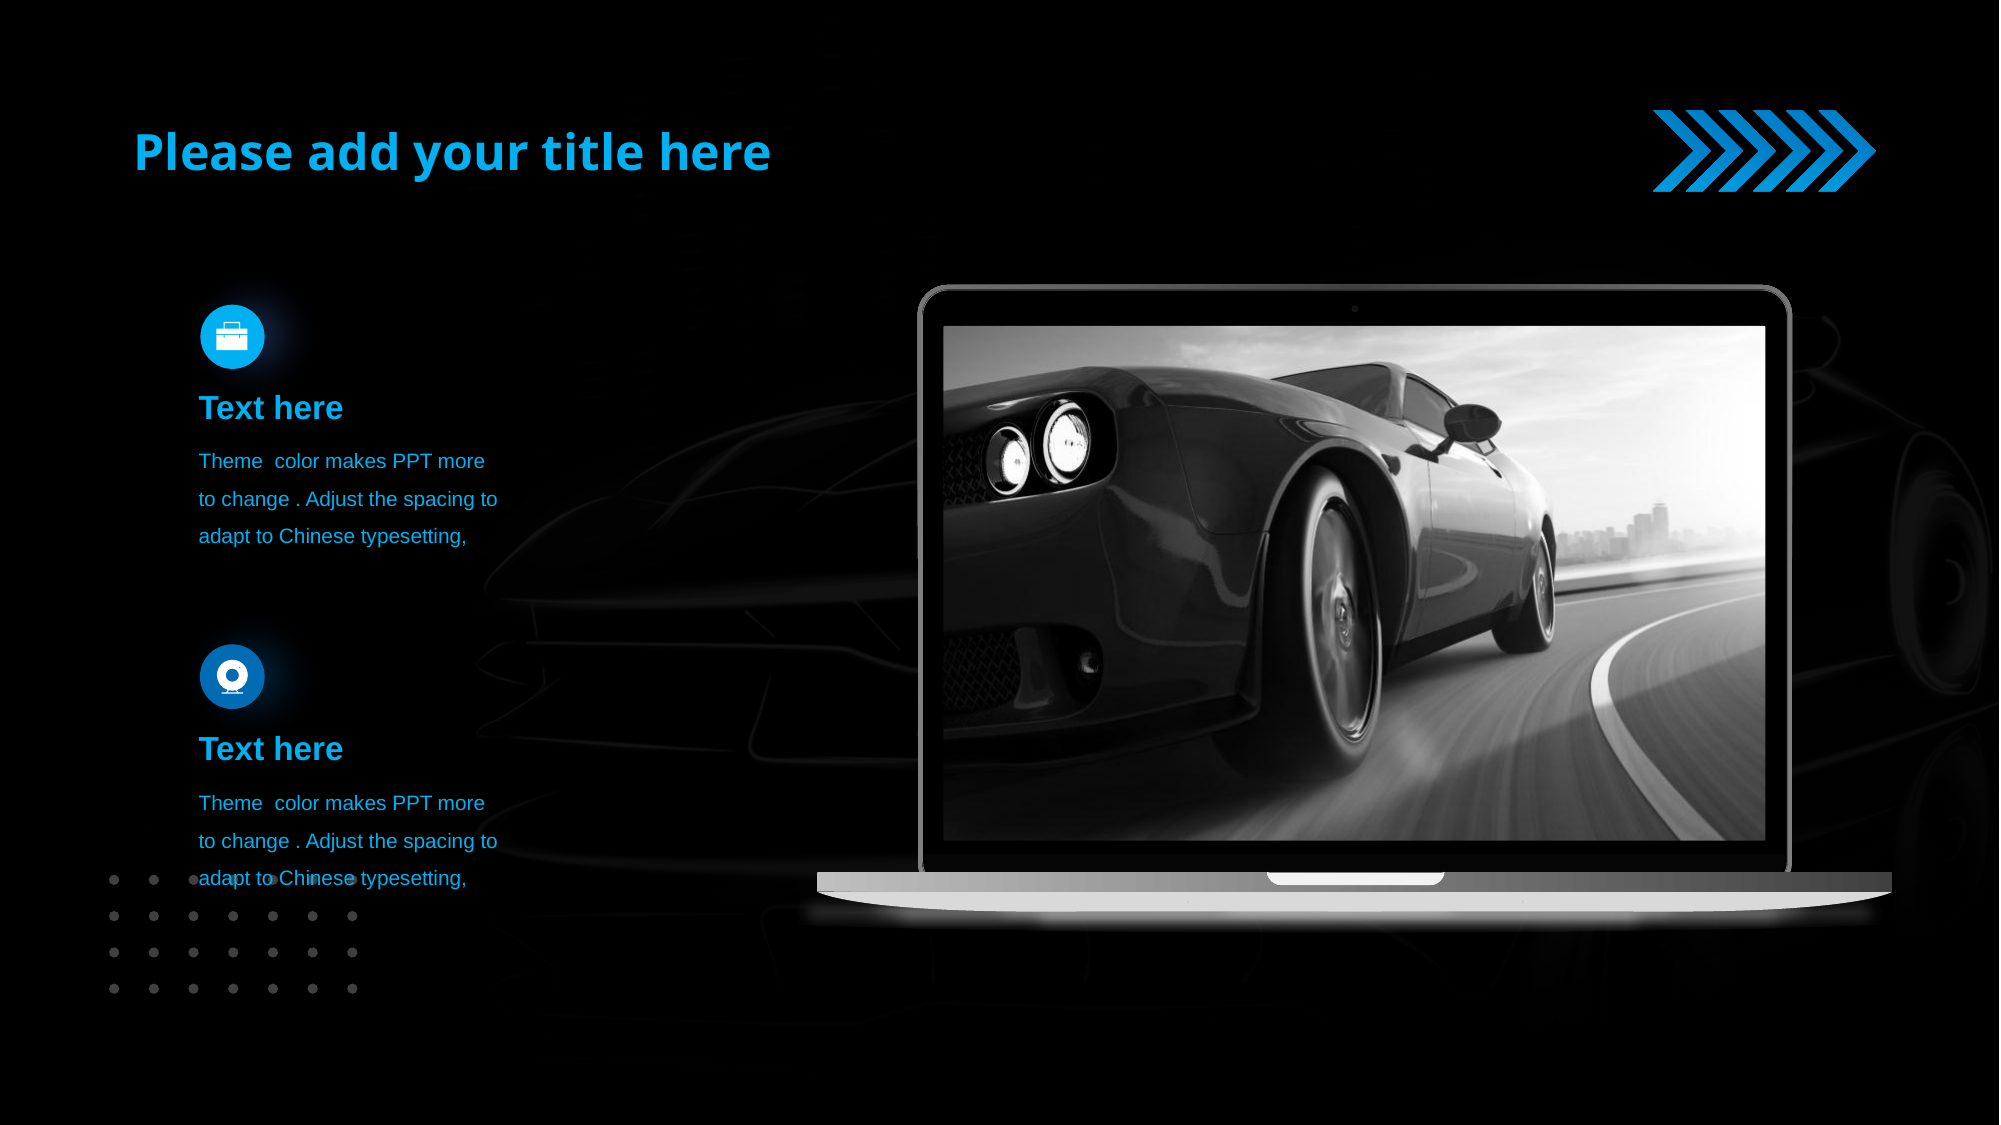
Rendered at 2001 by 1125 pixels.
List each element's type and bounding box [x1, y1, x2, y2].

text_box [183, 284, 2000, 933]
